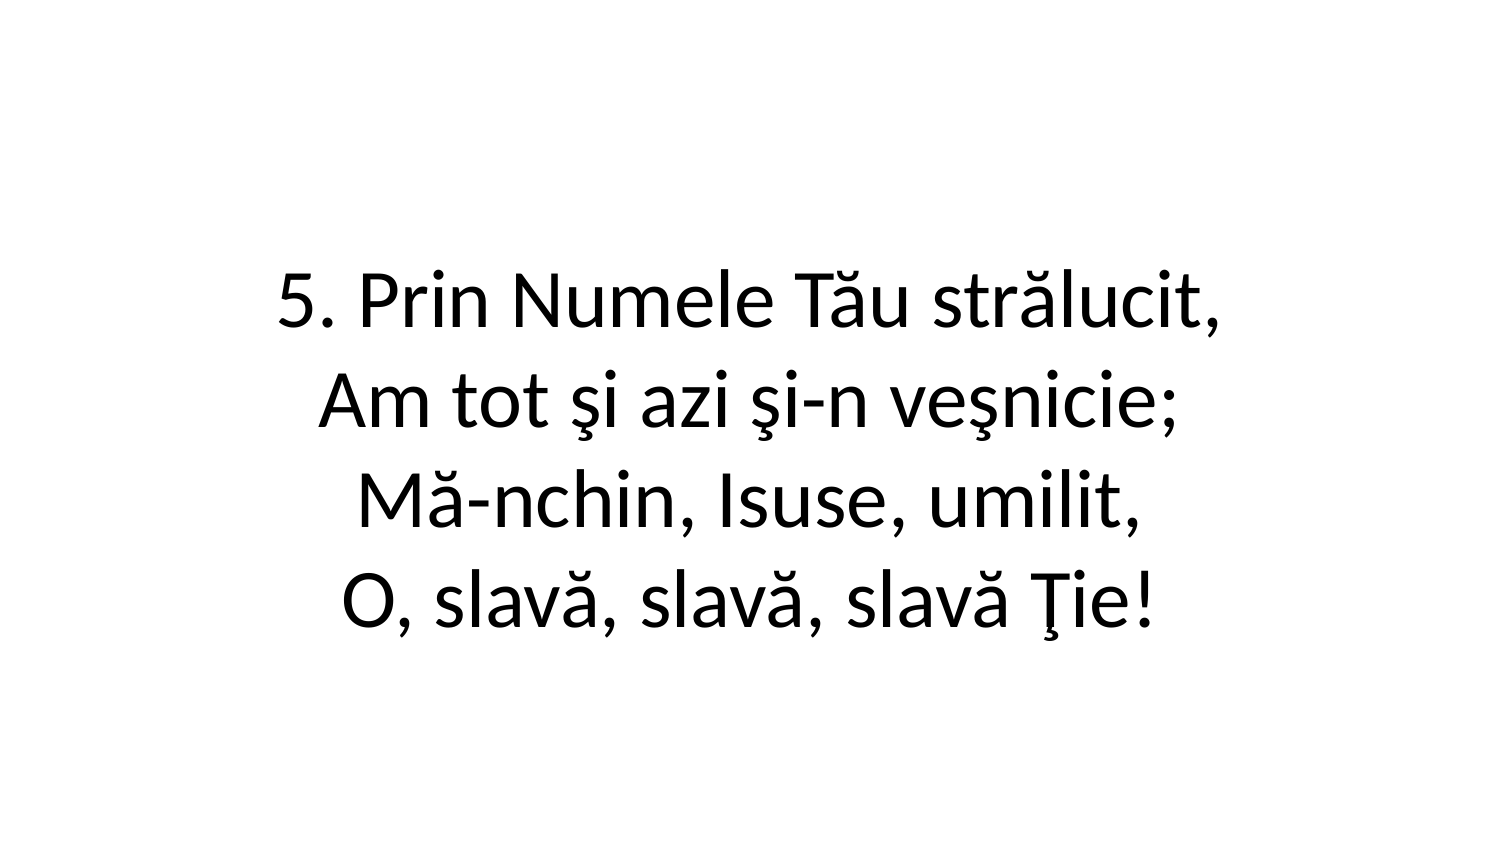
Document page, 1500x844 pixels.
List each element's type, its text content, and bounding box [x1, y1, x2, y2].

text_box 5. Prin Numele Tău strălucit, Am tot şi azi şi-n veşnicie; Mă-nchin, Isuse, umilit, O, slavă, slavă, slavă Ţie! [260, 192, 1240, 652]
